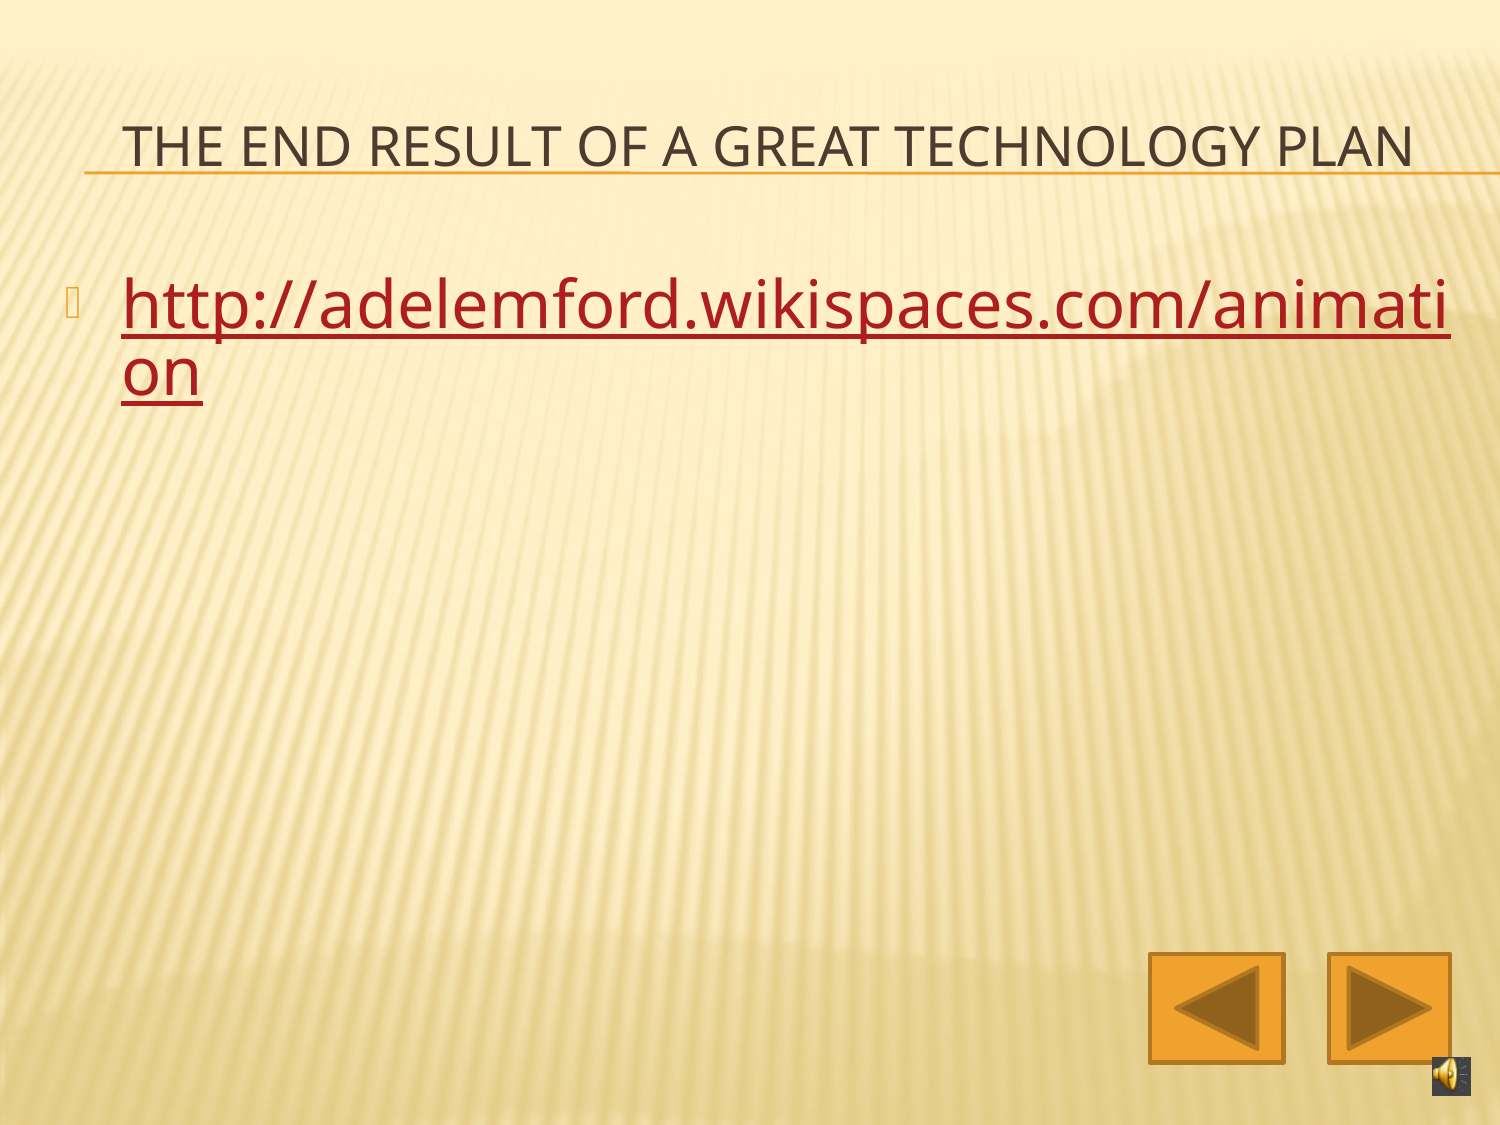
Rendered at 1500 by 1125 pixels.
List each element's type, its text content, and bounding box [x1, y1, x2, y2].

title The end result of A great Technology plan [50, 75, 1475, 213]
list http://adelemford.wikispaces.com/animation [50, 254, 1475, 998]
picture [1431, 1056, 1472, 1097]
text_box [1148, 952, 1286, 1065]
text_box [1327, 952, 1452, 1065]
